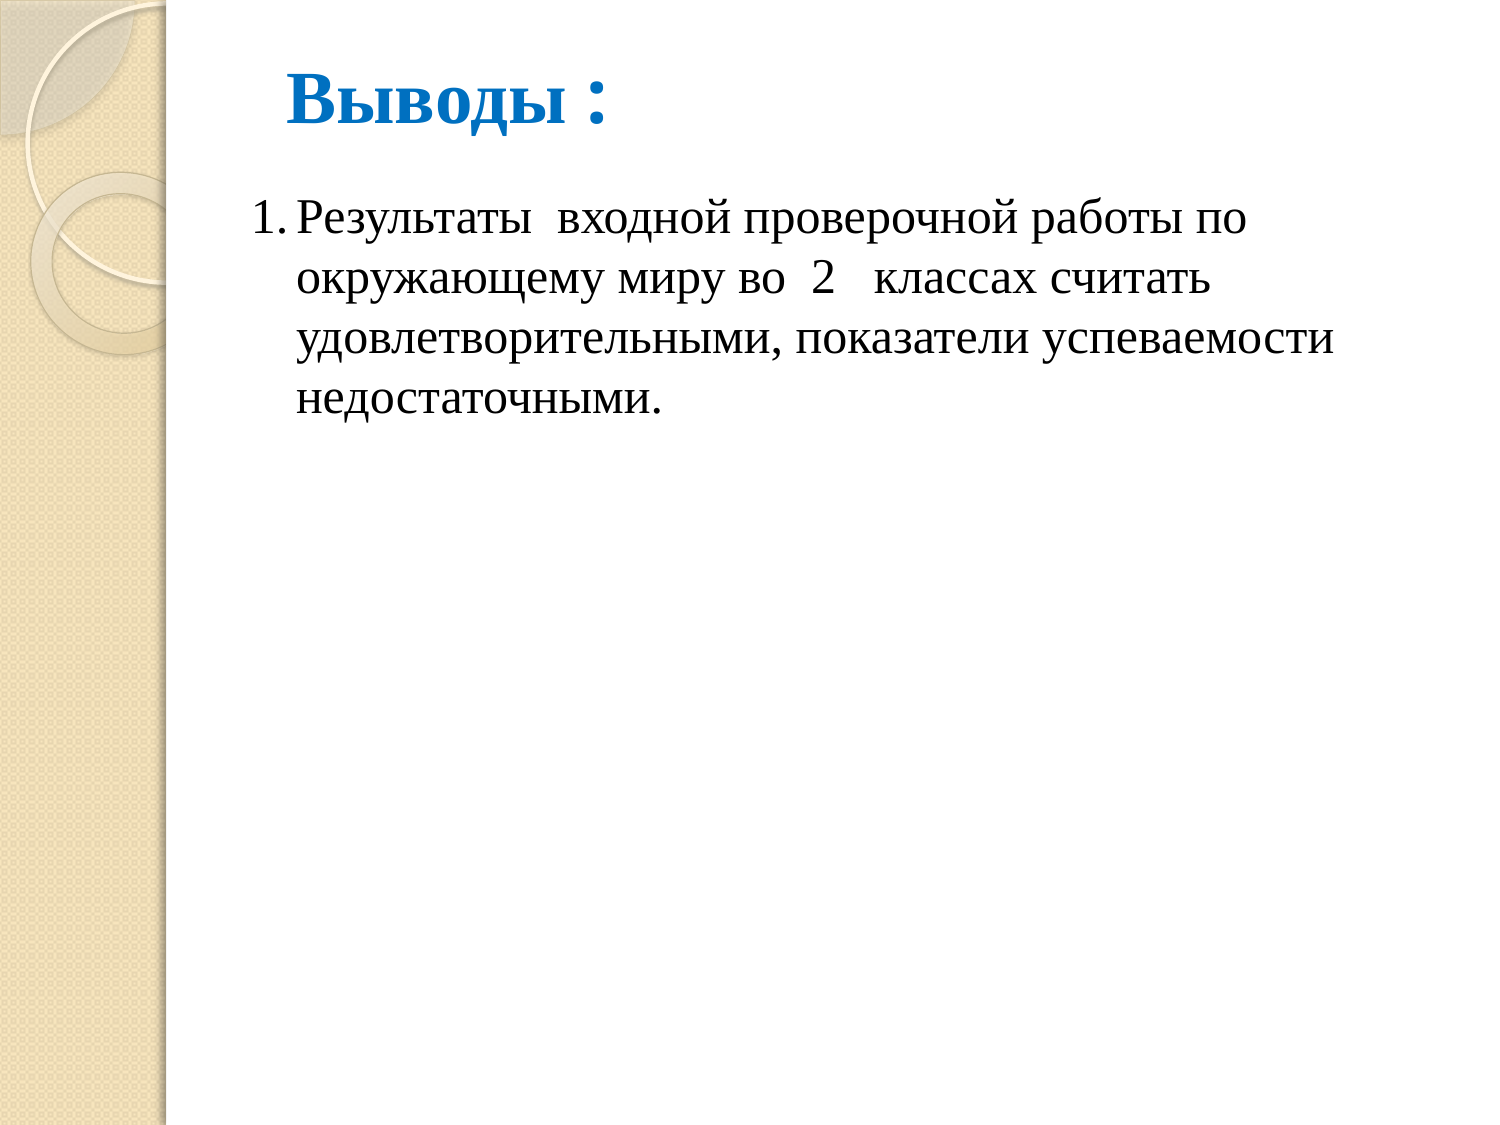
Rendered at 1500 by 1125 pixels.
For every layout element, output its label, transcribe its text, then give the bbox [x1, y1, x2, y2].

text_box Результаты входной проверочной работы по окружающему миру во 2 классах считать удовлетворительными, показатели успеваемости недостаточными. [281, 175, 1442, 431]
list 1. [222, 175, 1453, 964]
title Выводы : [234, 0, 1465, 188]
